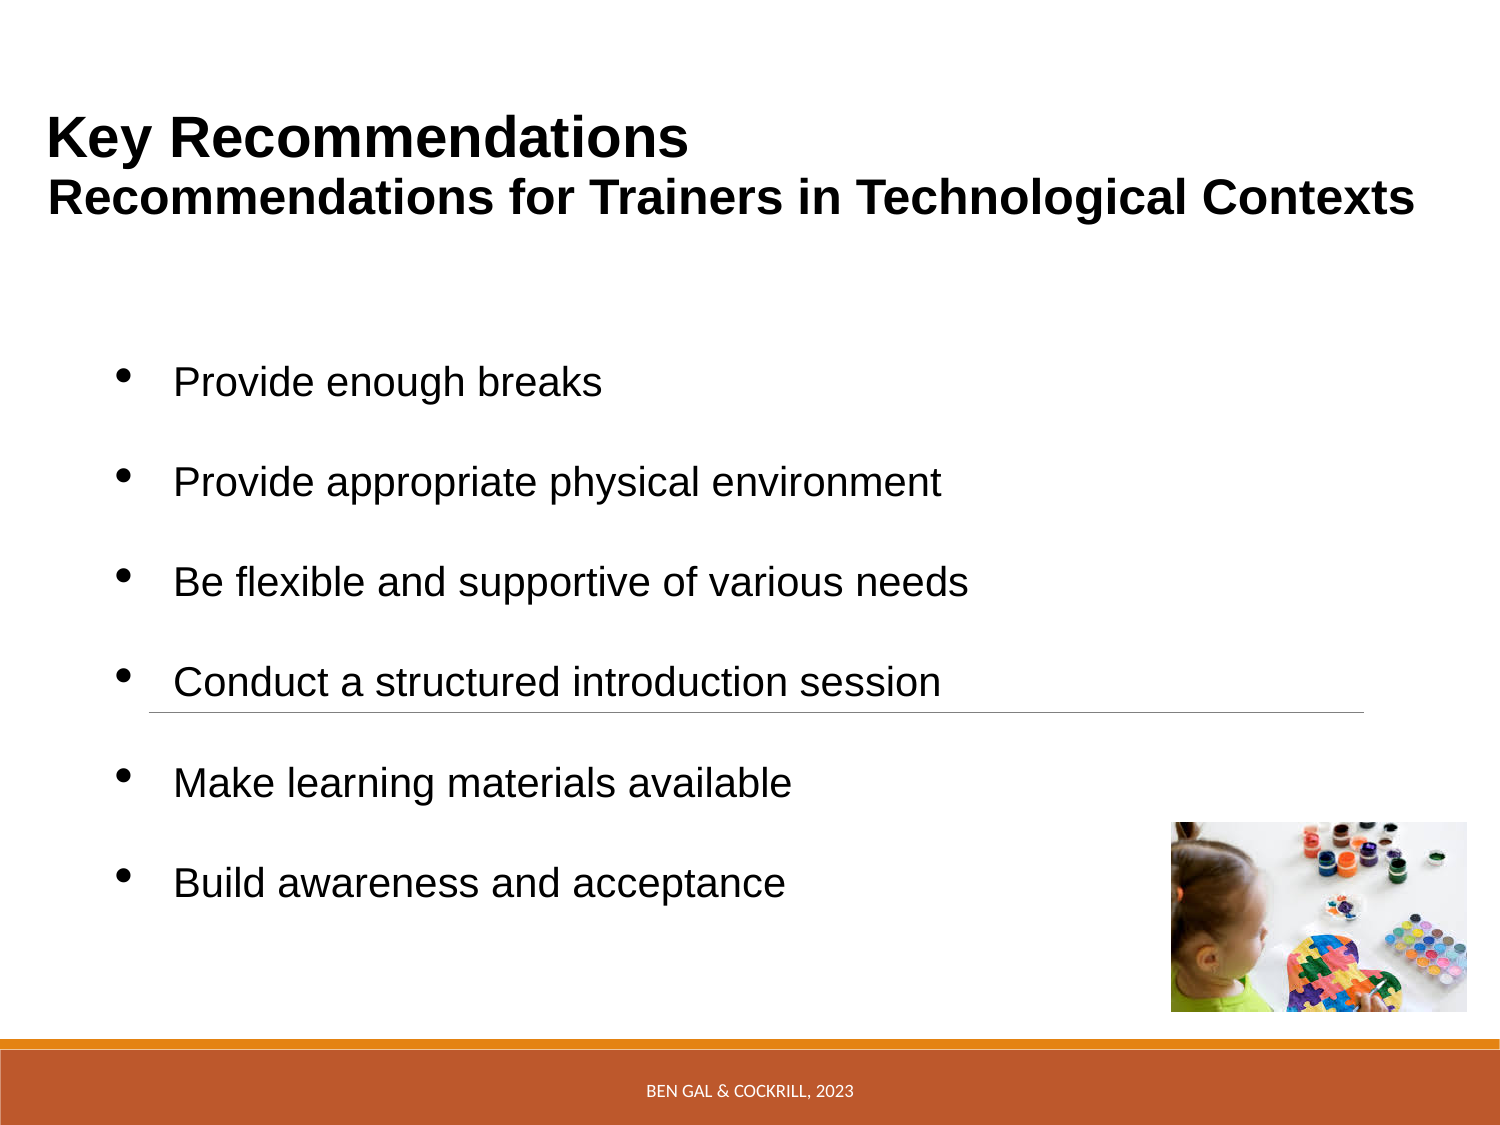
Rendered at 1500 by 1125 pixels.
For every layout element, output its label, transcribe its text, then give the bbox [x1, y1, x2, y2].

picture [1171, 821, 1468, 1013]
text_box Key Recommendations [31, 21, 1467, 177]
text_box Ben Gal & Cockrill, 2023 [453, 1059, 1047, 1120]
text_box Provide enough breaks Provide appropriate physical environment Be flexible and supportive of various needs Conduct a structured introduction session Make learning materials available Build awareness and acceptance [101, 297, 1467, 913]
text_box Recommendations for Trainers in Technological Contexts [32, 157, 1469, 232]
